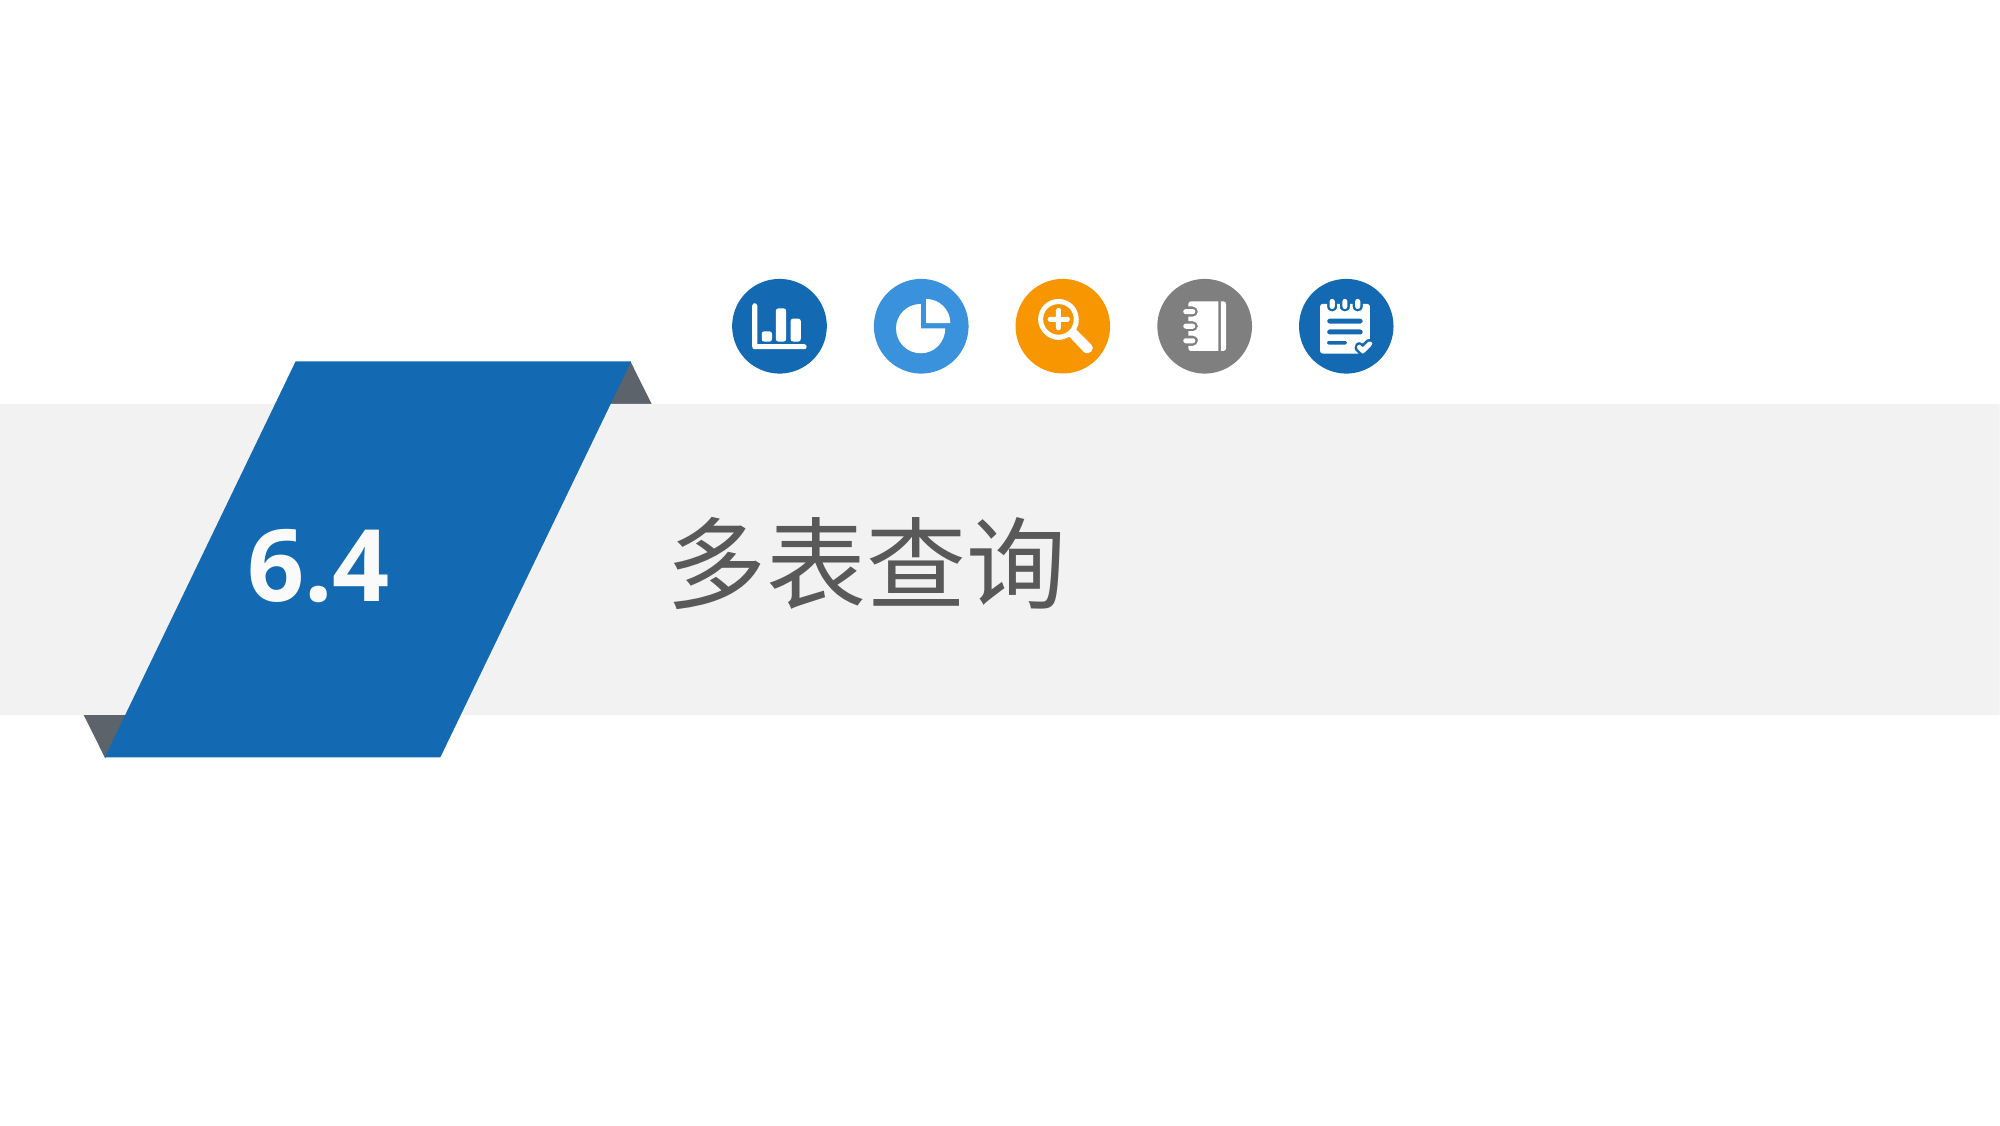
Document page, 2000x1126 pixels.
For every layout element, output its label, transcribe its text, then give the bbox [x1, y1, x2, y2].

text_box 6.4 [232, 494, 517, 630]
text_box 多表查询 [651, 494, 1612, 630]
